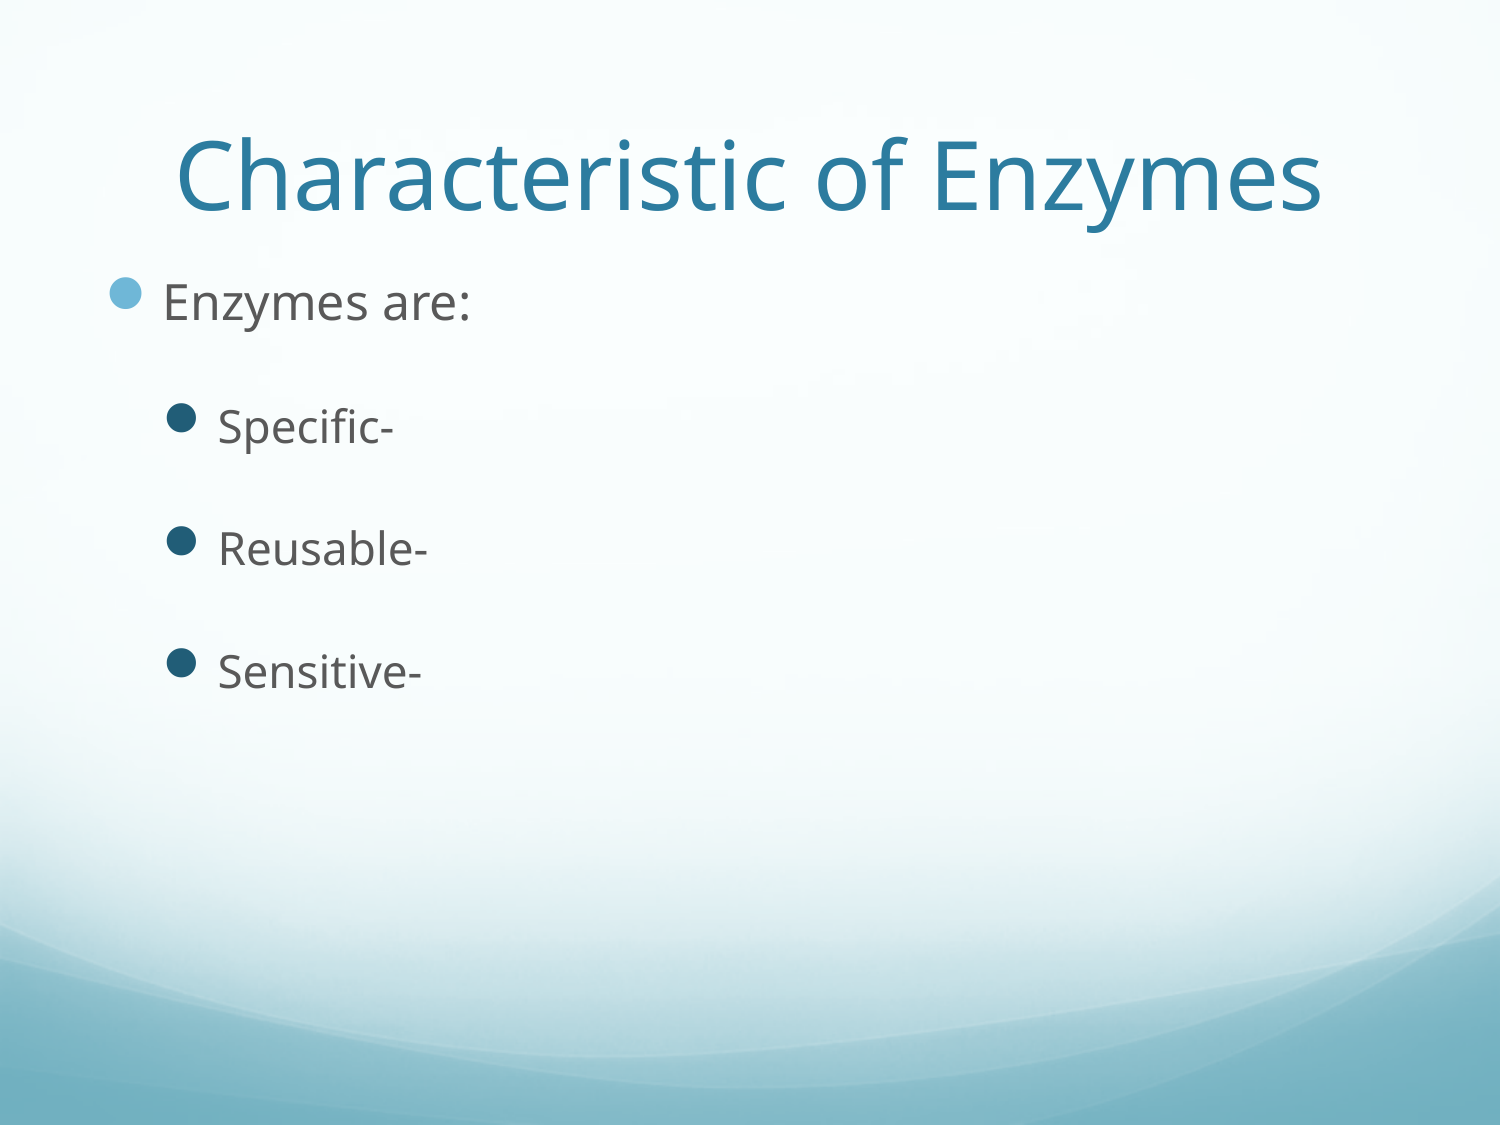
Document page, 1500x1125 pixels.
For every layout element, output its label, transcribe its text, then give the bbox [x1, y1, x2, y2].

title Characteristic of Enzymes [90, 17, 1410, 237]
list Enzymes are: Specific- Reusable- Sensitive- [90, 262, 1410, 975]
